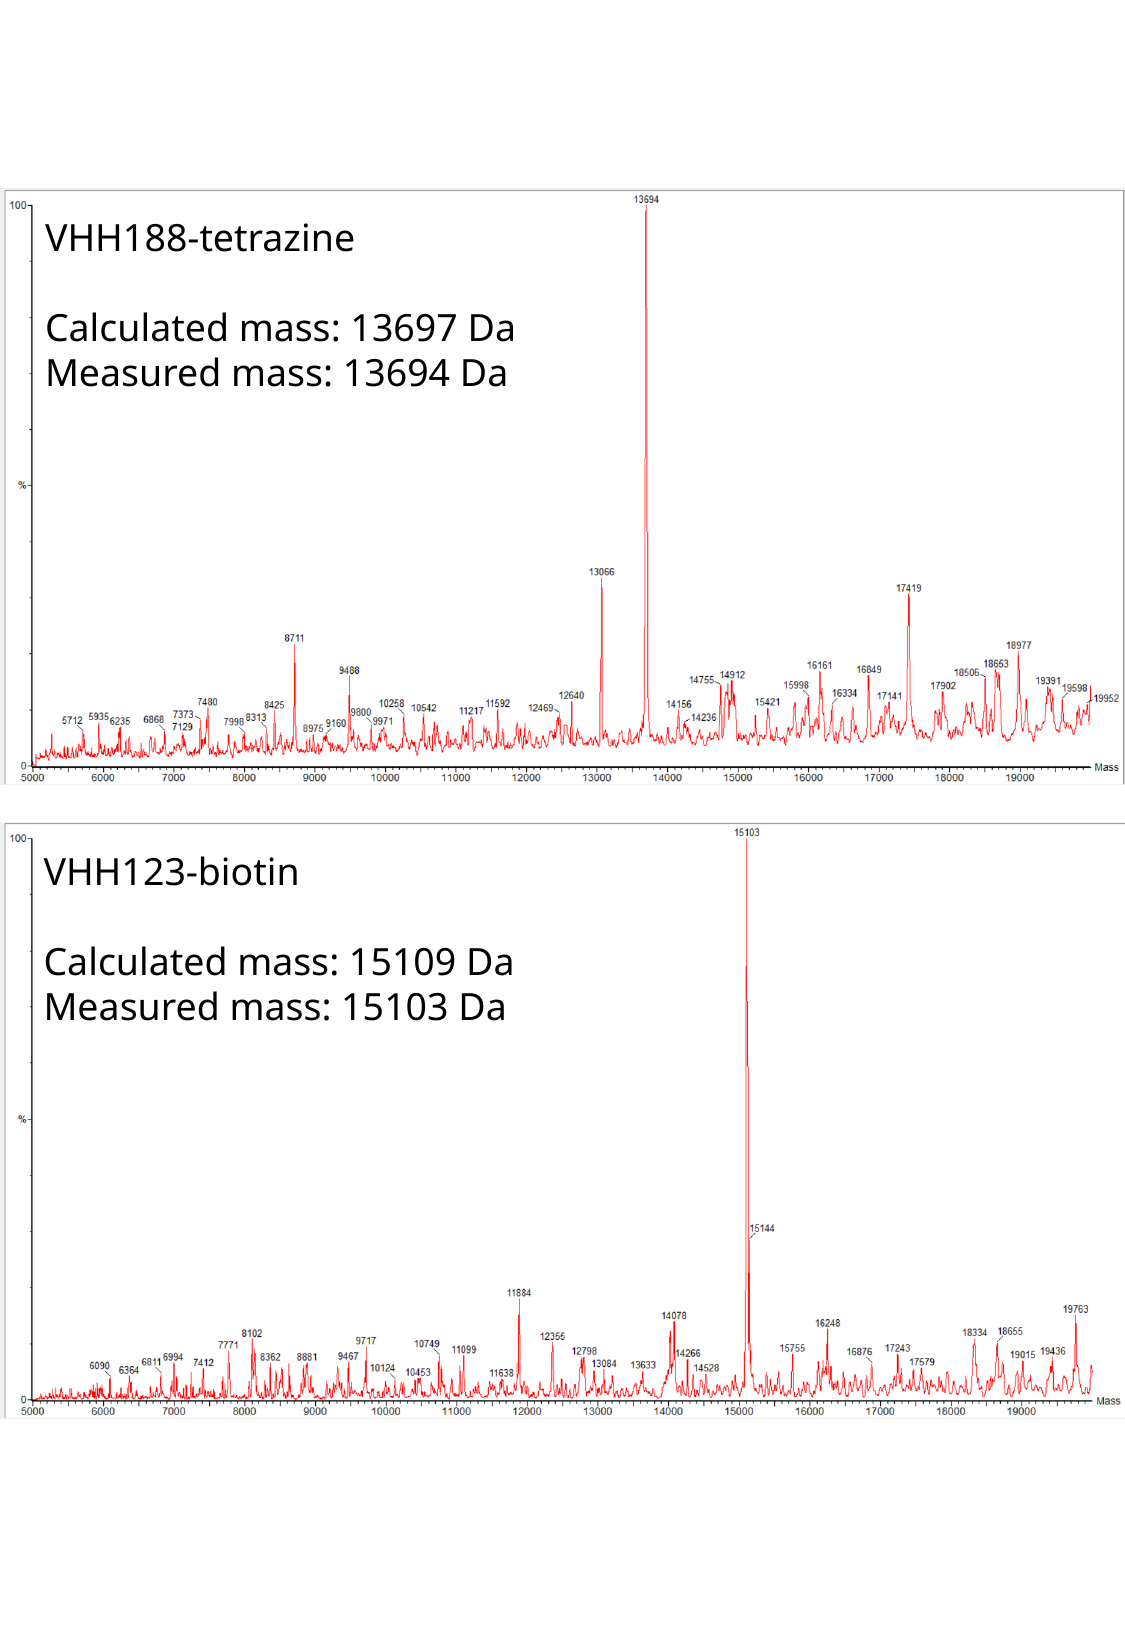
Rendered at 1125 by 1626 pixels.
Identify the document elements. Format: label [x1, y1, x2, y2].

picture [0, 821, 1125, 1420]
picture [0, 187, 1125, 786]
